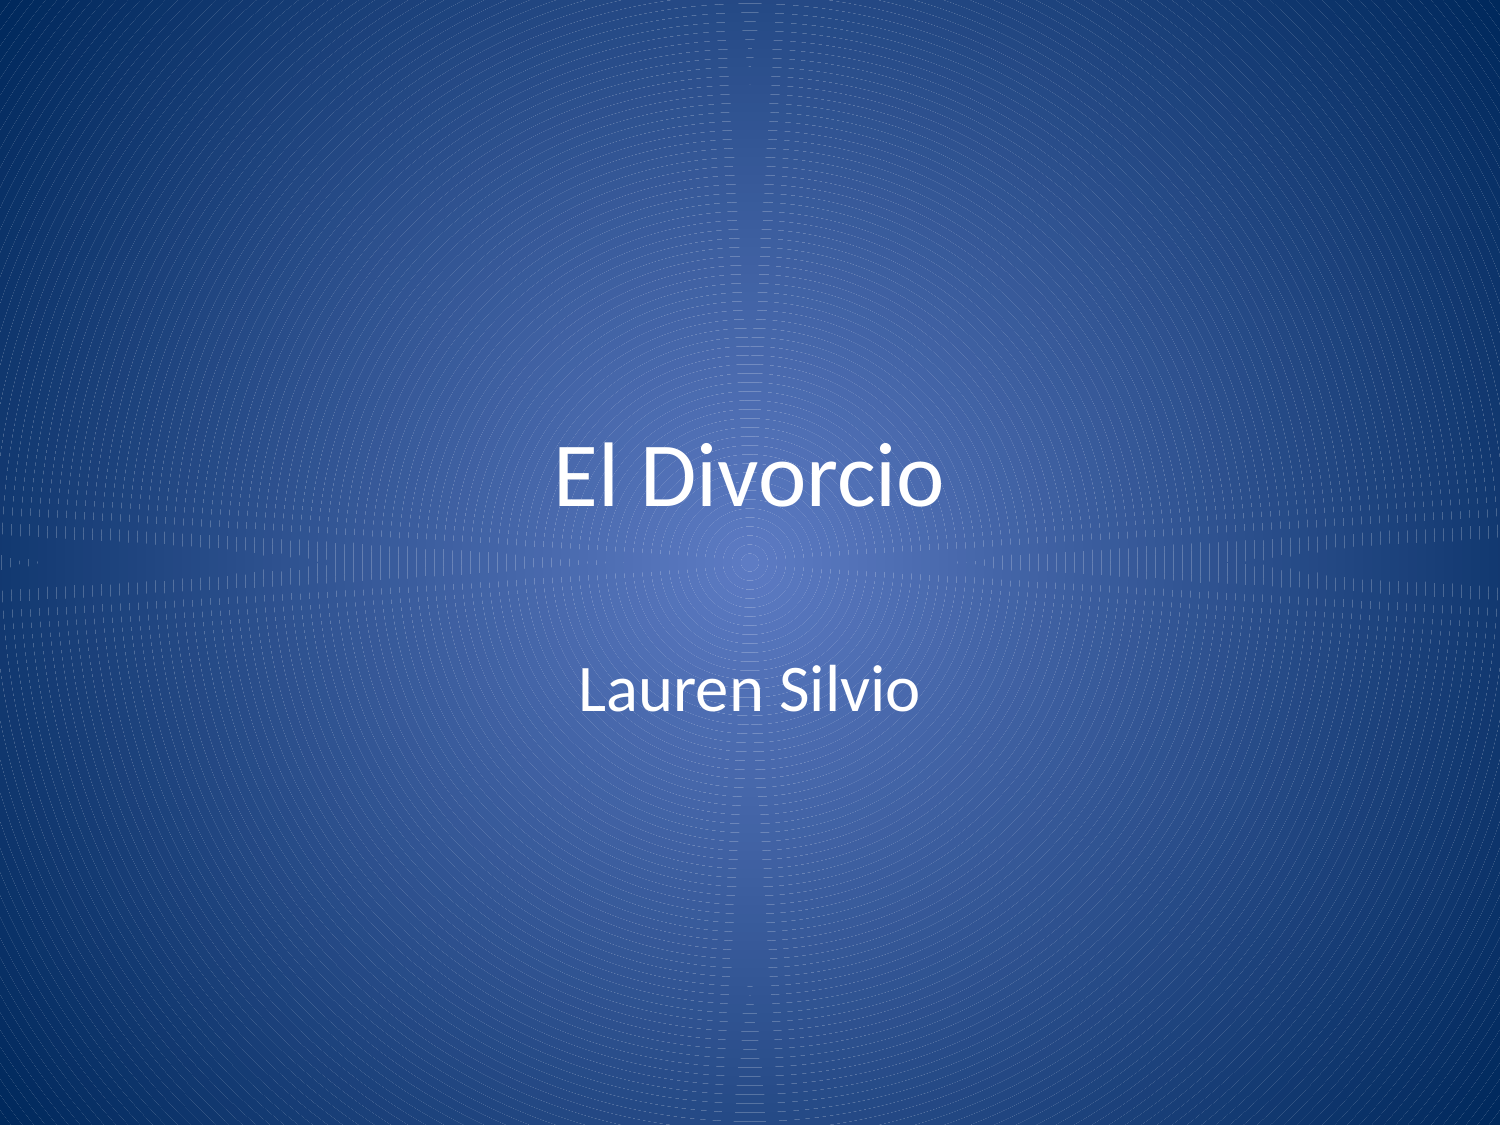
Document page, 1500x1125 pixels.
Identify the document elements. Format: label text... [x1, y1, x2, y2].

subtitle Lauren Silvio [225, 637, 1275, 925]
title El Divorcio [112, 349, 1388, 591]
